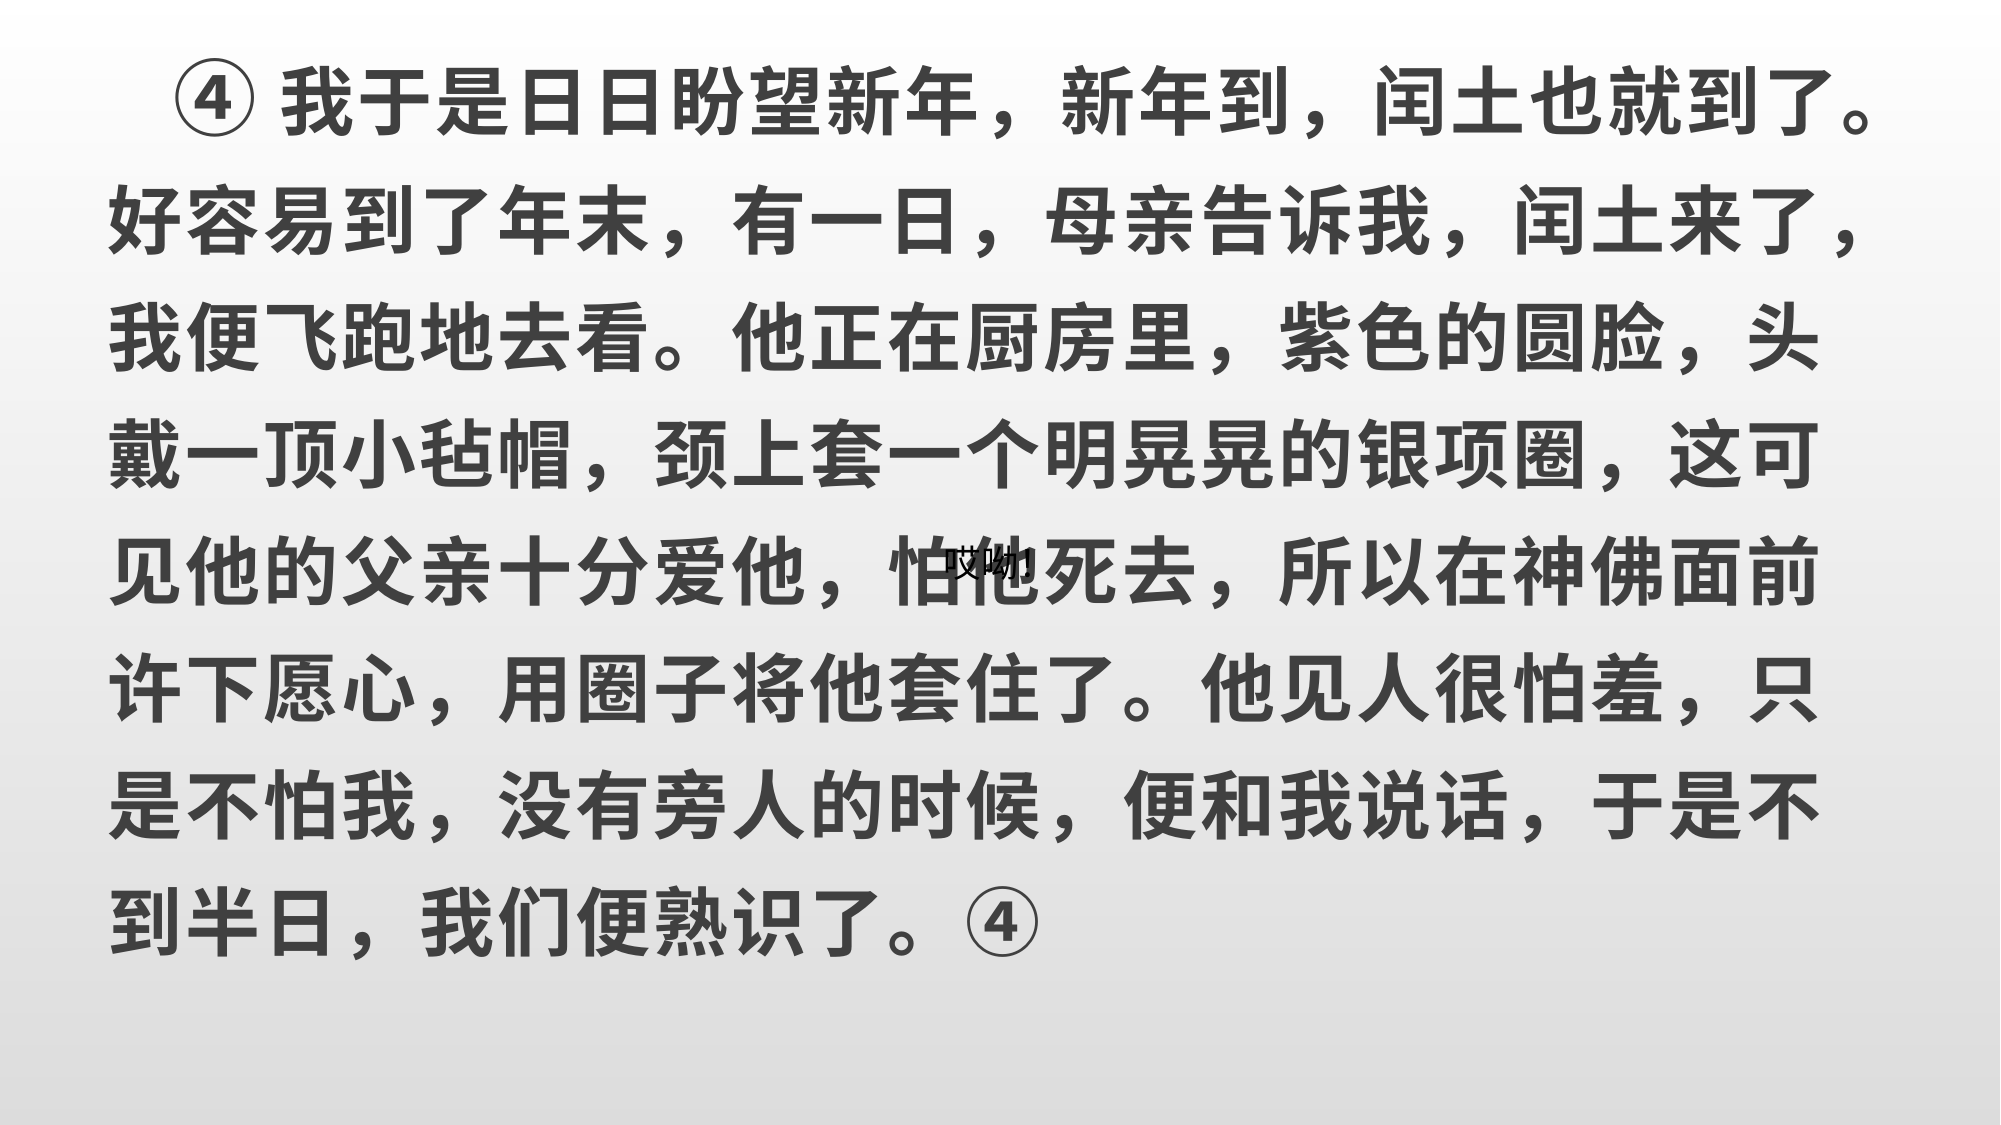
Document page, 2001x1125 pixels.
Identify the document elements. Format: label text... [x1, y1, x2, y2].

list ④我于是日日盼望新年，新年到，闰土也就到了。好容易到了年末，有一日，母亲告诉我，闰土来了，我便飞跑地去看。他正在厨房里，紫色的圆脸，头戴一顶小毡帽，颈上套一个明晃晃的银项圈，这可见他的父亲十分爱他，怕他死去，所以在神佛面前许下愿心，用圈子将他套住了。他见人很怕羞，只是不怕我，没有旁人的时候，便和我说话，于是不到半日，我们便熟识了。④ [90, 16, 1897, 1125]
text_box 哎呦！ [928, 532, 1072, 592]
